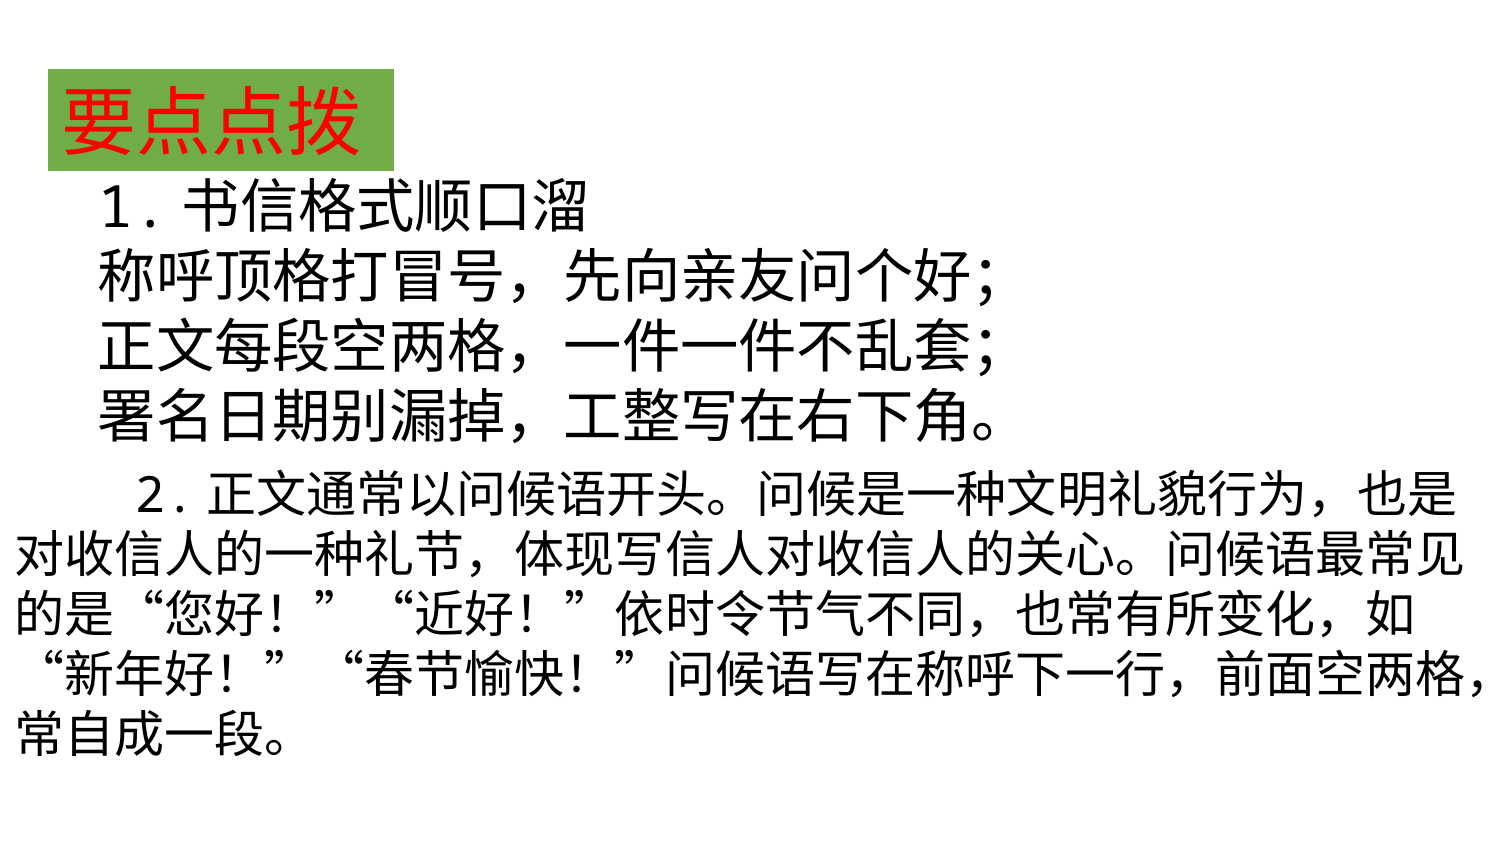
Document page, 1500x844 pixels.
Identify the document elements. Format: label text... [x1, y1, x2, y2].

text_box 要点点拨 [45, 66, 397, 161]
text_box 2.正文通常以问候语开头。问候是一种文明礼貌行为，也是对收信人的一种礼节，体现写信人对收信人的关心。问候语最常见的是“您好！”“近好！”依时令节气不同，也常有所变化，如“新年好！”“春节愉快！”问候语写在称呼下一行，前面空两格，常自成一段。 [0, 454, 1500, 770]
text_box 1.书信格式顺口溜 称呼顶格打冒号，先向亲友问个好； 正文每段空两格，一件一件不乱套； 署名日期别漏掉，工整写在右下角。 [34, 161, 1459, 454]
